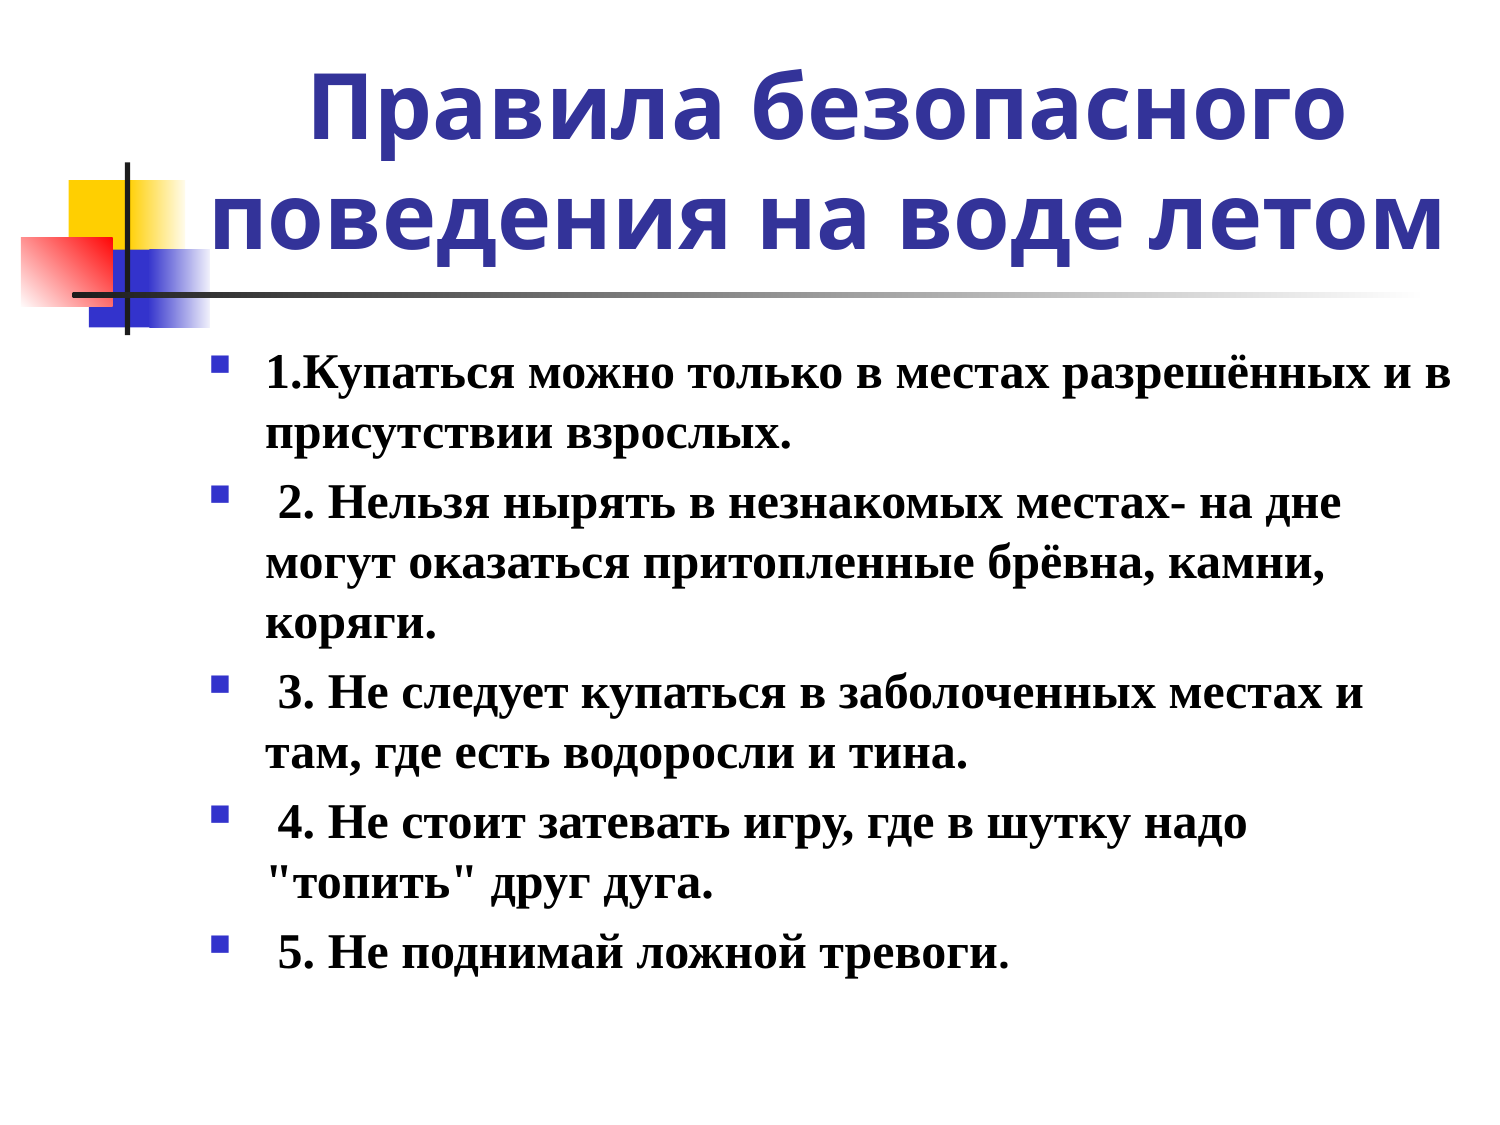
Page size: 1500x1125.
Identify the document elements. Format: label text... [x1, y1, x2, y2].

list 1.Купаться можно только в местах разрешённых и в присутствии взрослых. 2. Нельзя нырять в незнакомых местах- на дне могут оказаться притопленные брёвна, камни, коряги. 3. Не следует купаться в заболоченных местах и там, где есть водоросли и тина. 4. Не стоит затевать игру, где в шутку надо "топить" друг дуга. 5. Не поднимай ложной тревоги. [193, 331, 1469, 1006]
title Правила безопасного поведения на воде летом [188, 35, 1468, 275]
